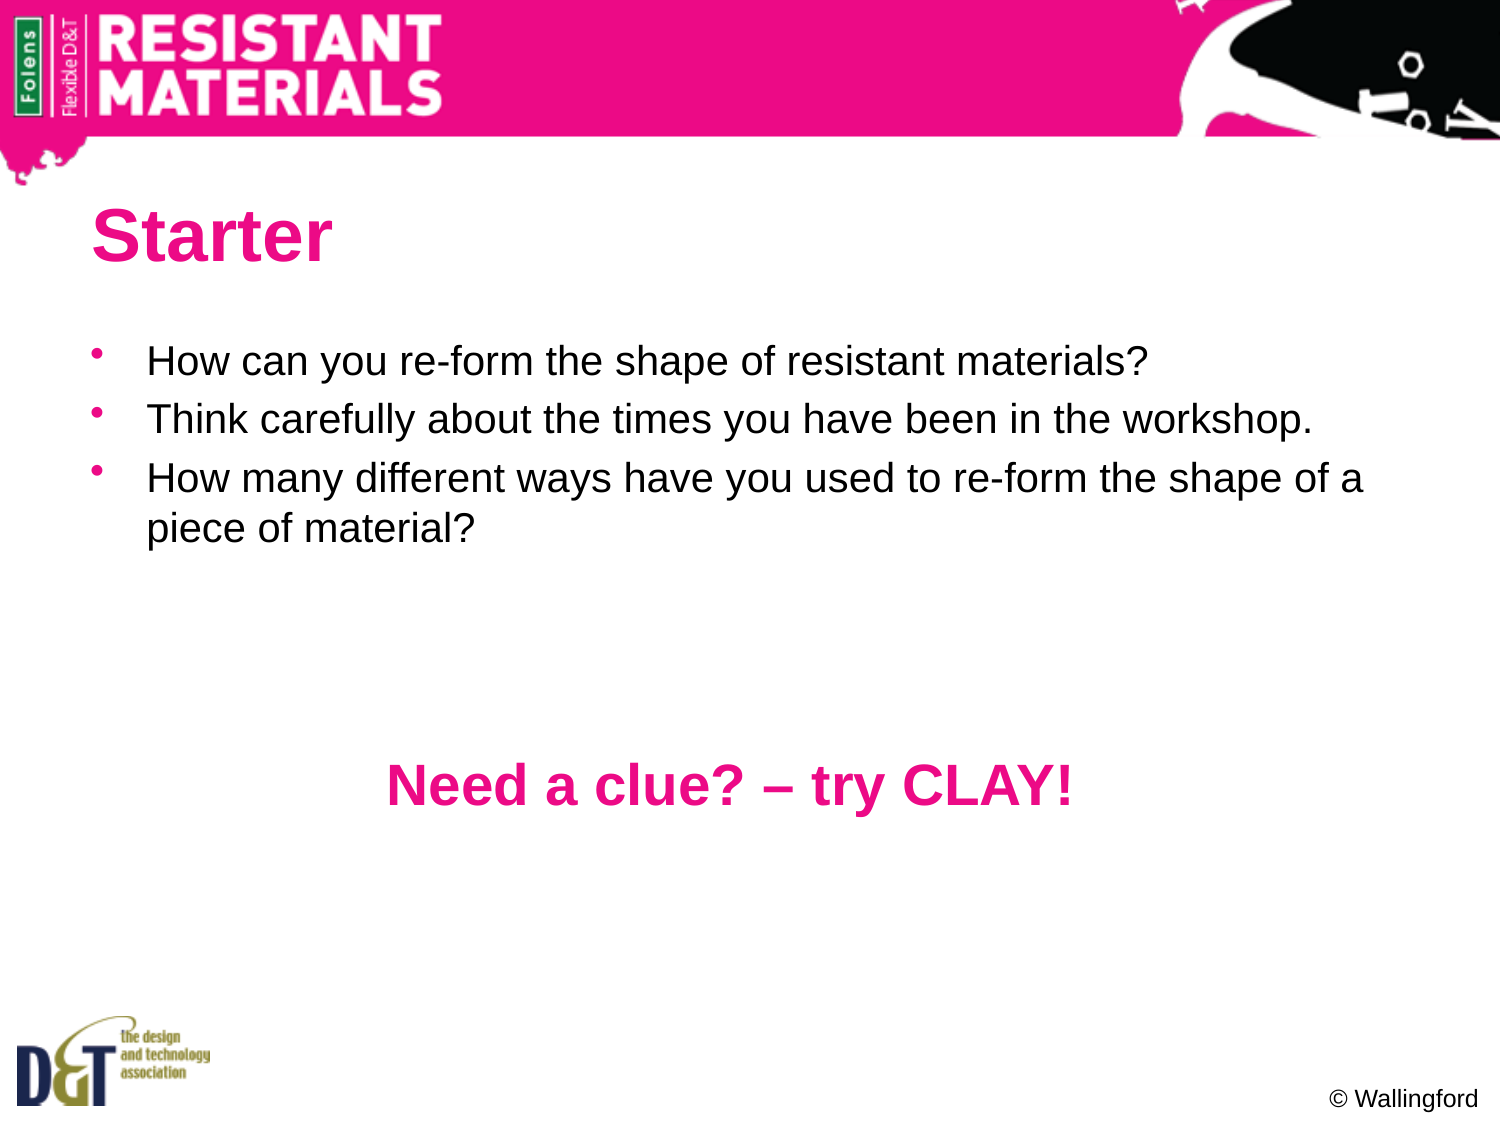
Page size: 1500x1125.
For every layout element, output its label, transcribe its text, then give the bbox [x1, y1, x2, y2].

list How can you re-form the shape of resistant materials? Think carefully about the times you have been in the workshop. How many different ways have you used to re-form the shape of a piece of material? [75, 326, 1425, 1005]
picture [0, 0, 1500, 1125]
title Starter [76, 160, 1427, 301]
text_box Need a clue? – try CLAY! [372, 739, 1117, 825]
text_box © Wallingford [1257, 1074, 1495, 1125]
